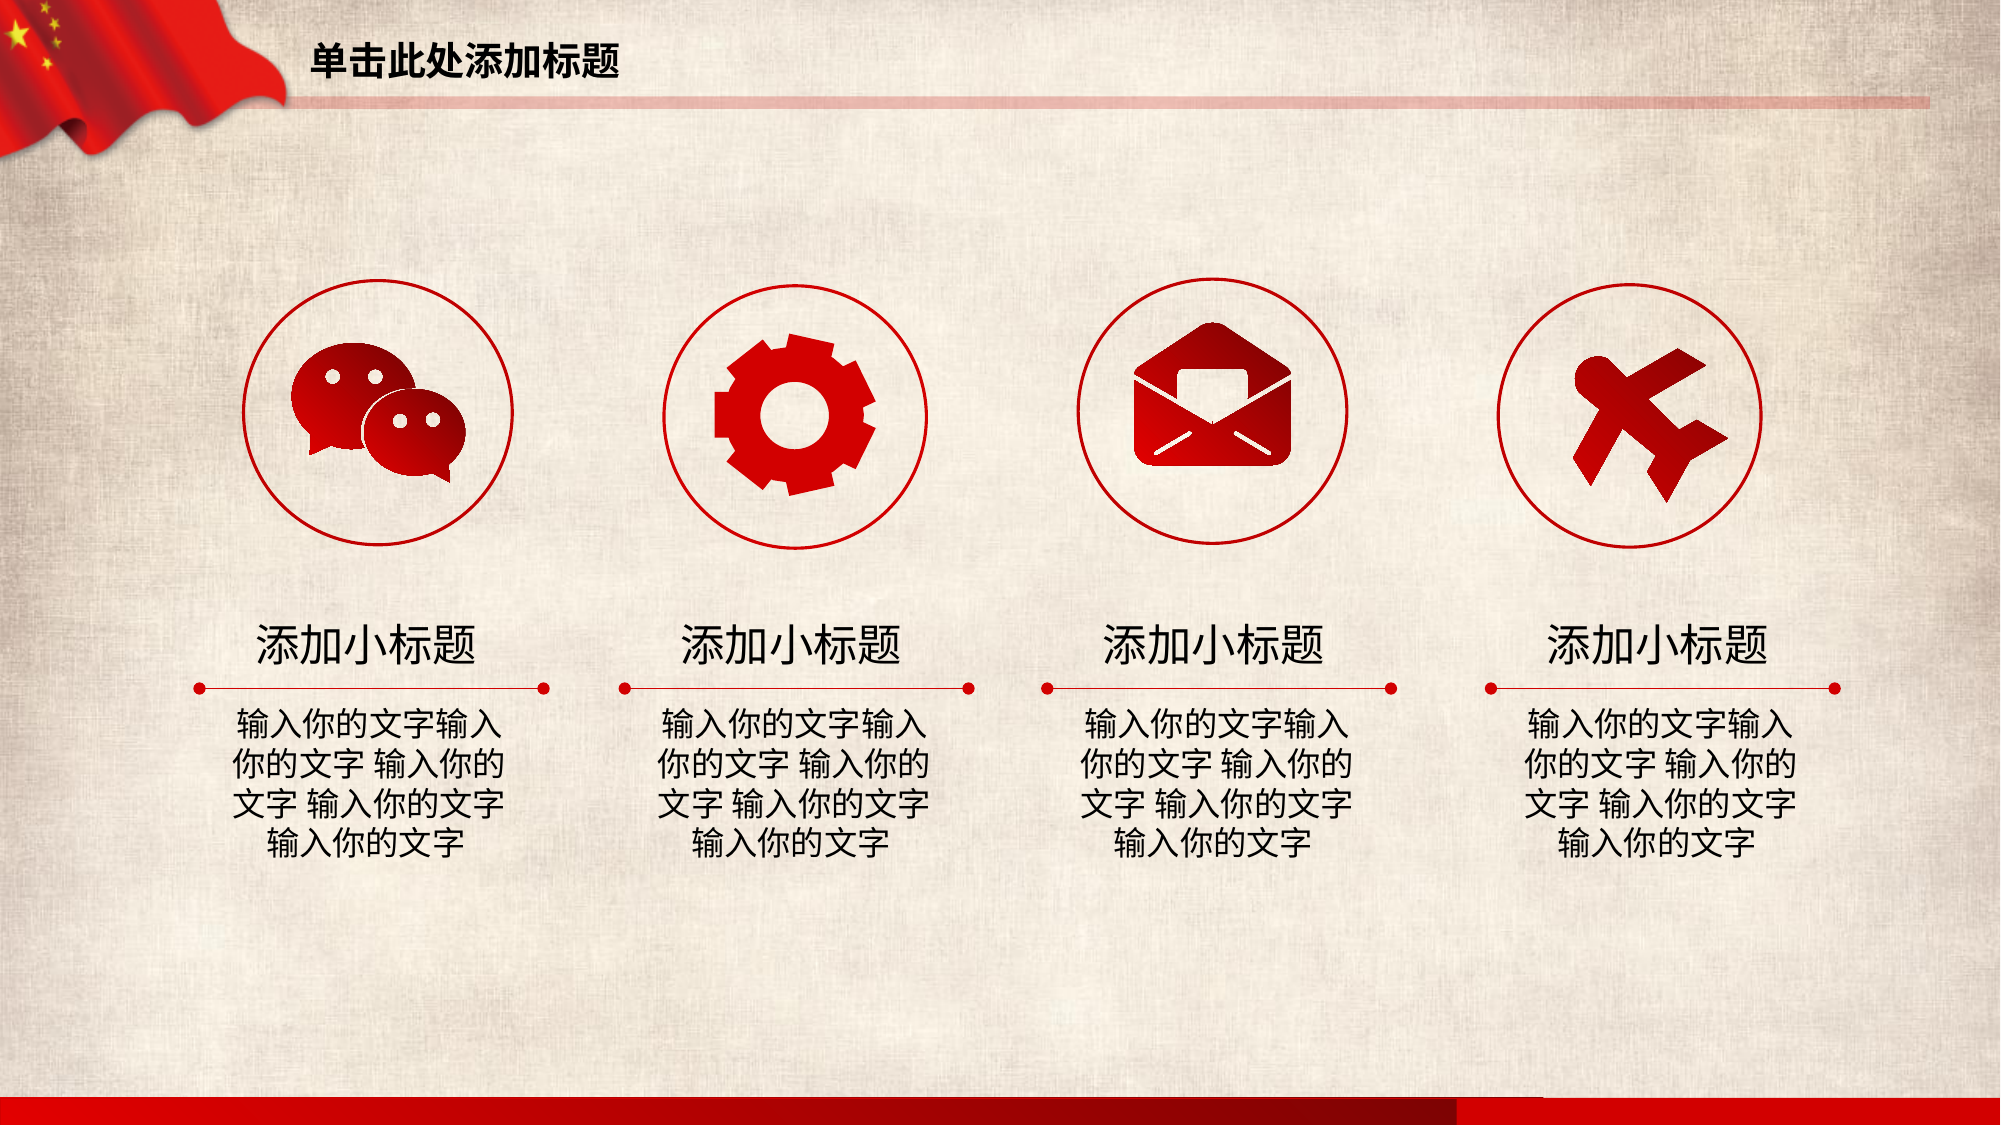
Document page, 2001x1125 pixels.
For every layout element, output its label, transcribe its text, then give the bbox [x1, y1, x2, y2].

text_box 添加小标题 [665, 609, 960, 678]
text_box 单击此处添加标题 [319, 29, 635, 91]
text_box 添加小标题 [1088, 609, 1382, 678]
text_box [1078, 279, 1347, 544]
text_box 输入你的文字输入你的文字 输入你的文字 输入你的文字 输入你的文字 [633, 695, 956, 870]
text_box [663, 285, 927, 549]
text_box 添加小标题 [240, 609, 535, 678]
text_box [0, 1097, 1456, 1125]
text_box 输入你的文字输入你的文字 输入你的文字 输入你的文字 输入你的文字 [1500, 695, 1822, 870]
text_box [243, 280, 513, 545]
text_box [1498, 284, 1761, 548]
text_box [1456, 1097, 2000, 1125]
picture [0, 0, 2001, 1125]
text_box 添加小标题 [1531, 609, 1826, 678]
text_box 输入你的文字输入你的文字 输入你的文字 输入你的文字 输入你的文字 [208, 695, 531, 870]
text_box 输入你的文字输入你的文字 输入你的文字 输入你的文字 输入你的文字 [1056, 695, 1379, 870]
text_box [319, 95, 1931, 110]
